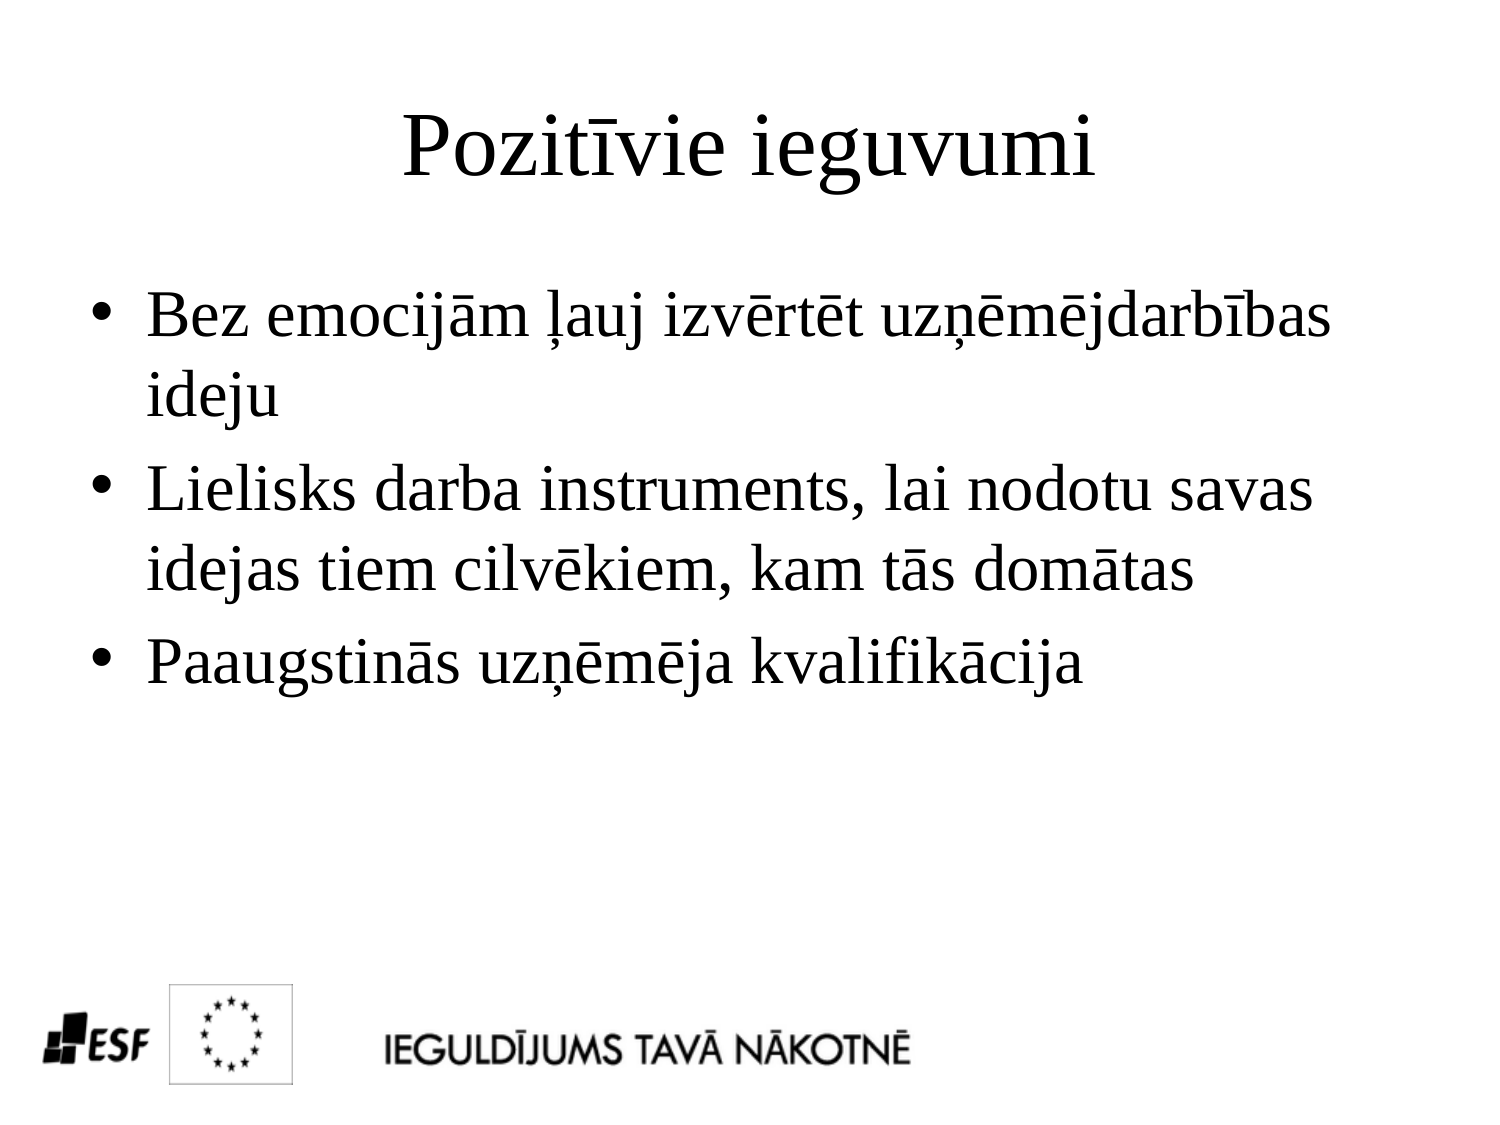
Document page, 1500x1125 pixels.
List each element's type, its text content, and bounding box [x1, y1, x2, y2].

picture [23, 984, 294, 1085]
title Pozitīvie ieguvumi [75, 45, 1425, 233]
picture [374, 1019, 922, 1083]
list Bez emocijām ļauj izvērtēt uzņēmējdarbības ideju Lielisks darba instruments, lai nodotu savas idejas tiem cilvēkiem, kam tās domātas Paaugstinās uzņēmēja kvalifikācija [75, 262, 1425, 856]
